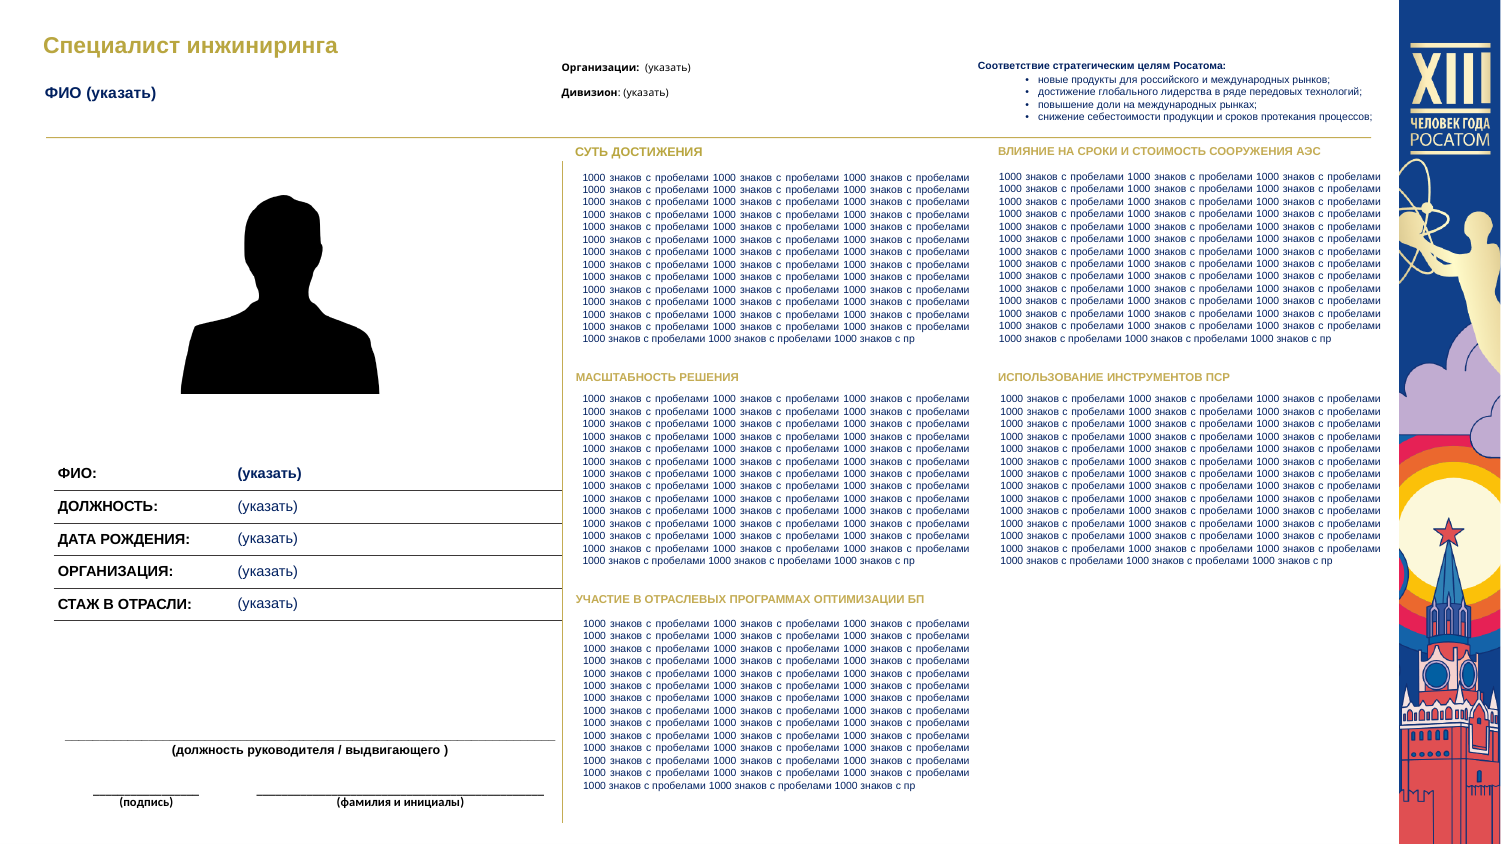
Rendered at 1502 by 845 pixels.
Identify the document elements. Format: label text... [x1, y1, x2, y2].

picture [0, 0, 1501, 844]
table_cell (указать) [223, 589, 562, 620]
table_header ______________________________________________ (фамилия и инициалы) [239, 777, 562, 822]
text_box Соответствие стратегическим целям Росатома: [963, 52, 1242, 80]
table_cell ДАТА РОЖДЕНИЯ: [54, 524, 223, 555]
table_cell (указать) [223, 491, 562, 523]
table_header ФИО: [54, 458, 223, 490]
text_box МАСШТАБНОСТЬ РЕШЕНИЯ [563, 364, 980, 391]
text_box ______________________________________________________________________ (должность руководителя / выдвигающего ) [46, 719, 562, 764]
text_box Специалист инжиниринга [28, 23, 1402, 66]
text_box Организации: (указать) Дивизион: (указать) [561, 60, 1010, 111]
table_cell ДОЛЖНОСТЬ: [54, 491, 223, 523]
text_box УЧАСТИЕ В ОТРАСЛЕВЫХ ПРОГРАММАХ ОПТИМИЗАЦИИ БП [563, 587, 980, 614]
text_box 1000 знаков с пробелами 1000 знаков с пробелами 1000 знаков с пробелами 1000 знаков с пробелами 1000 знаков с пробелами 1000 знаков с пробелами 1000 знаков с пробелами 1000 знаков с пробелами 1000 знаков с пробелами 1000 знаков с пробелами 1000 знаков с пробелами 1000 знаков с пробелами 1000 знаков с пробелами 1000 знаков с пробелами 1000 знаков с пробелами 1000 знаков с пробелами 1000 знаков с пробелами 1000 знаков с пробелами 1000 знаков с пробелами 1000 знаков с пробелами 1000 знаков с пробелами 1000 знаков с пробелами 1000 знаков с пробелами 1000 знаков с пробелами 1000 знаков с пробелами 1000 знаков с пробелами 1000 знаков с пробелами 1000 знаков с пробелами 1000 знаков с пробелами 1000 знаков с пробелами 1000 знаков с пробелами 1000 знаков с пробелами 1000 знаков с пробелами 1000 знаков с пробелами 1000 знаков с пробелами 1000 знаков с пробелами 1000 знаков с пробелами 1000 знаков с пробелами 1000 знаков с пробелами 1000 знаков с пробелами 1000 знаков с пробелами 1000 знаков с пр [567, 163, 986, 353]
table_header _________________ (подпись) [54, 777, 239, 822]
text_box [180, 195, 380, 395]
text_box • новые продукты для российского и международных рынков; • достижение глобального лидерства в ряде передовых технологий; • повышение доли на международных рынках; • снижение себестоимости продукции и сроков протекания процессов; [1010, 65, 1394, 148]
table_header СУТЬ ДОСТИЖЕНИЯ [567, 138, 984, 163]
text_box ФИО (указать) [30, 79, 550, 110]
text_box ВЛИЯНИЕ НА СРОКИ И СТОИМОСТЬ СООРУЖЕНИЯ АЭС [984, 139, 1403, 166]
text_box 1000 знаков с пробелами 1000 знаков с пробелами 1000 знаков с пробелами 1000 знаков с пробелами 1000 знаков с пробелами 1000 знаков с пробелами 1000 знаков с пробелами 1000 знаков с пробелами 1000 знаков с пробелами 1000 знаков с пробелами 1000 знаков с пробелами 1000 знаков с пробелами 1000 знаков с пробелами 1000 знаков с пробелами 1000 знаков с пробелами 1000 знаков с пробелами 1000 знаков с пробелами 1000 знаков с пробелами 1000 знаков с пробелами 1000 знаков с пробелами 1000 знаков с пробелами 1000 знаков с пробелами 1000 знаков с пробелами 1000 знаков с пробелами 1000 знаков с пробелами 1000 знаков с пробелами 1000 знаков с пробелами 1000 знаков с пробелами 1000 знаков с пробелами 1000 знаков с пробелами 1000 знаков с пробелами 1000 знаков с пробелами 1000 знаков с пробелами 1000 знаков с пробелами 1000 знаков с пробелами 1000 знаков с пробелами 1000 знаков с пробелами 1000 знаков с пробелами 1000 знаков с пробелами 1000 знаков с пробелами 1000 знаков с пробелами 1000 знаков с пр [985, 384, 1397, 575]
table_header (указать) [223, 458, 562, 490]
table_cell СТАЖ В ОТРАСЛИ: [54, 589, 223, 620]
table_cell ОРГАНИЗАЦИЯ: [54, 556, 223, 588]
text_box 1000 знаков с пробелами 1000 знаков с пробелами 1000 знаков с пробелами 1000 знаков с пробелами 1000 знаков с пробелами 1000 знаков с пробелами 1000 знаков с пробелами 1000 знаков с пробелами 1000 знаков с пробелами 1000 знаков с пробелами 1000 знаков с пробелами 1000 знаков с пробелами 1000 знаков с пробелами 1000 знаков с пробелами 1000 знаков с пробелами 1000 знаков с пробелами 1000 знаков с пробелами 1000 знаков с пробелами 1000 знаков с пробелами 1000 знаков с пробелами 1000 знаков с пробелами 1000 знаков с пробелами 1000 знаков с пробелами 1000 знаков с пробелами 1000 знаков с пробелами 1000 знаков с пробелами 1000 знаков с пробелами 1000 знаков с пробелами 1000 знаков с пробелами 1000 знаков с пробелами 1000 знаков с пробелами 1000 знаков с пробелами 1000 знаков с пробелами 1000 знаков с пробелами 1000 знаков с пробелами 1000 знаков с пробелами 1000 знаков с пробелами 1000 знаков с пробелами 1000 знаков с пробелами 1000 знаков с пробелами 1000 знаков с пробелами 1000 знаков с пр [984, 162, 1397, 352]
table_cell (указать) [223, 556, 562, 588]
text_box 1000 знаков с пробелами 1000 знаков с пробелами 1000 знаков с пробелами 1000 знаков с пробелами 1000 знаков с пробелами 1000 знаков с пробелами 1000 знаков с пробелами 1000 знаков с пробелами 1000 знаков с пробелами 1000 знаков с пробелами 1000 знаков с пробелами 1000 знаков с пробелами 1000 знаков с пробелами 1000 знаков с пробелами 1000 знаков с пробелами 1000 знаков с пробелами 1000 знаков с пробелами 1000 знаков с пробелами 1000 знаков с пробелами 1000 знаков с пробелами 1000 знаков с пробелами 1000 знаков с пробелами 1000 знаков с пробелами 1000 знаков с пробелами 1000 знаков с пробелами 1000 знаков с пробелами 1000 знаков с пробелами 1000 знаков с пробелами 1000 знаков с пробелами 1000 знаков с пробелами 1000 знаков с пробелами 1000 знаков с пробелами 1000 знаков с пробелами 1000 знаков с пробелами 1000 знаков с пробелами 1000 знаков с пробелами 1000 знаков с пробелами 1000 знаков с пробелами 1000 знаков с пробелами 1000 знаков с пробелами 1000 знаков с пробелами 1000 знаков с пр [568, 609, 986, 799]
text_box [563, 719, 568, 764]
text_box 1000 знаков с пробелами 1000 знаков с пробелами 1000 знаков с пробелами 1000 знаков с пробелами 1000 знаков с пробелами 1000 знаков с пробелами 1000 знаков с пробелами 1000 знаков с пробелами 1000 знаков с пробелами 1000 знаков с пробелами 1000 знаков с пробелами 1000 знаков с пробелами 1000 знаков с пробелами 1000 знаков с пробелами 1000 знаков с пробелами 1000 знаков с пробелами 1000 знаков с пробелами 1000 знаков с пробелами 1000 знаков с пробелами 1000 знаков с пробелами 1000 знаков с пробелами 1000 знаков с пробелами 1000 знаков с пробелами 1000 знаков с пробелами 1000 знаков с пробелами 1000 знаков с пробелами 1000 знаков с пробелами 1000 знаков с пробелами 1000 знаков с пробелами 1000 знаков с пробелами 1000 знаков с пробелами 1000 знаков с пробелами 1000 знаков с пробелами 1000 знаков с пробелами 1000 знаков с пробелами 1000 знаков с пробелами 1000 знаков с пробелами 1000 знаков с пробелами 1000 знаков с пробелами 1000 знаков с пробелами 1000 знаков с пробелами 1000 знаков с пр [567, 384, 985, 575]
text_box ИСПОЛЬЗОВАНИЕ ИНСТРУМЕНТОВ ПСР [983, 364, 1403, 391]
table_cell (указать) [223, 524, 562, 555]
